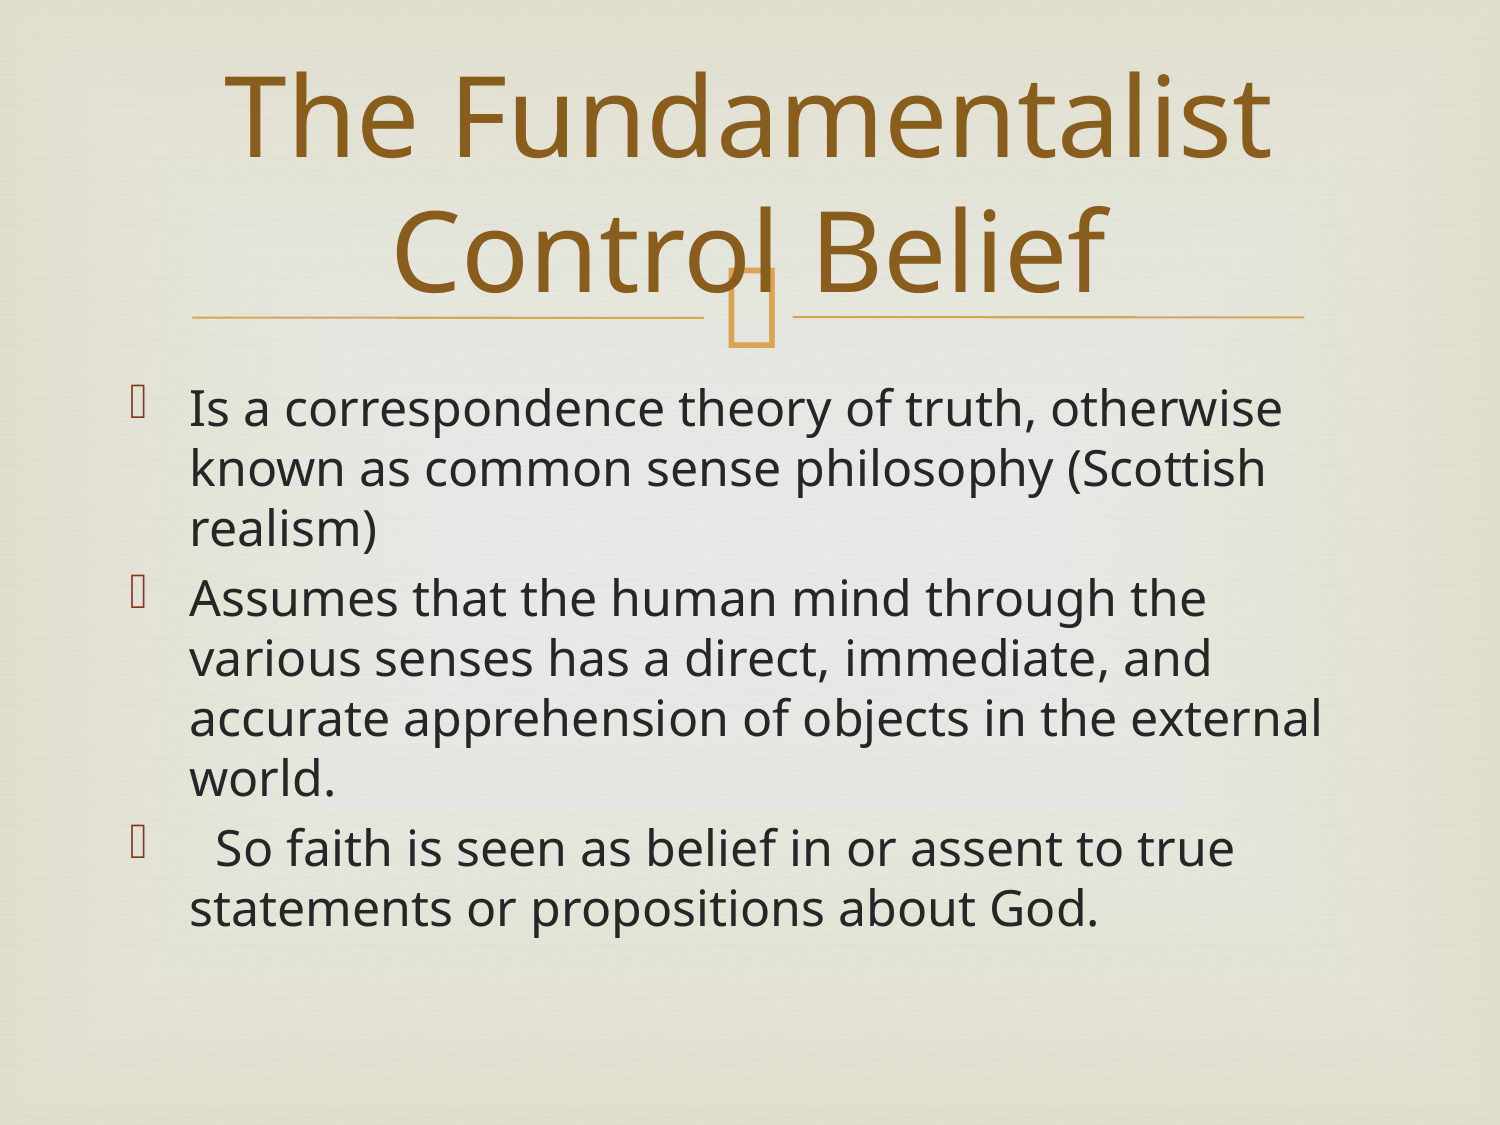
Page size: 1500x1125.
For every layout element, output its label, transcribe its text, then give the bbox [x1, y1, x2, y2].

list Is a correspondence theory of truth, otherwise known as common sense philosophy (Scottish realism) Assumes that the human mind through the various senses has a direct, immediate, and accurate apprehension of objects in the external world. So faith is seen as belief in or assent to true statements or propositions about God. [114, 368, 1386, 1005]
title The Fundamentalist Control Belief [112, 93, 1386, 267]
